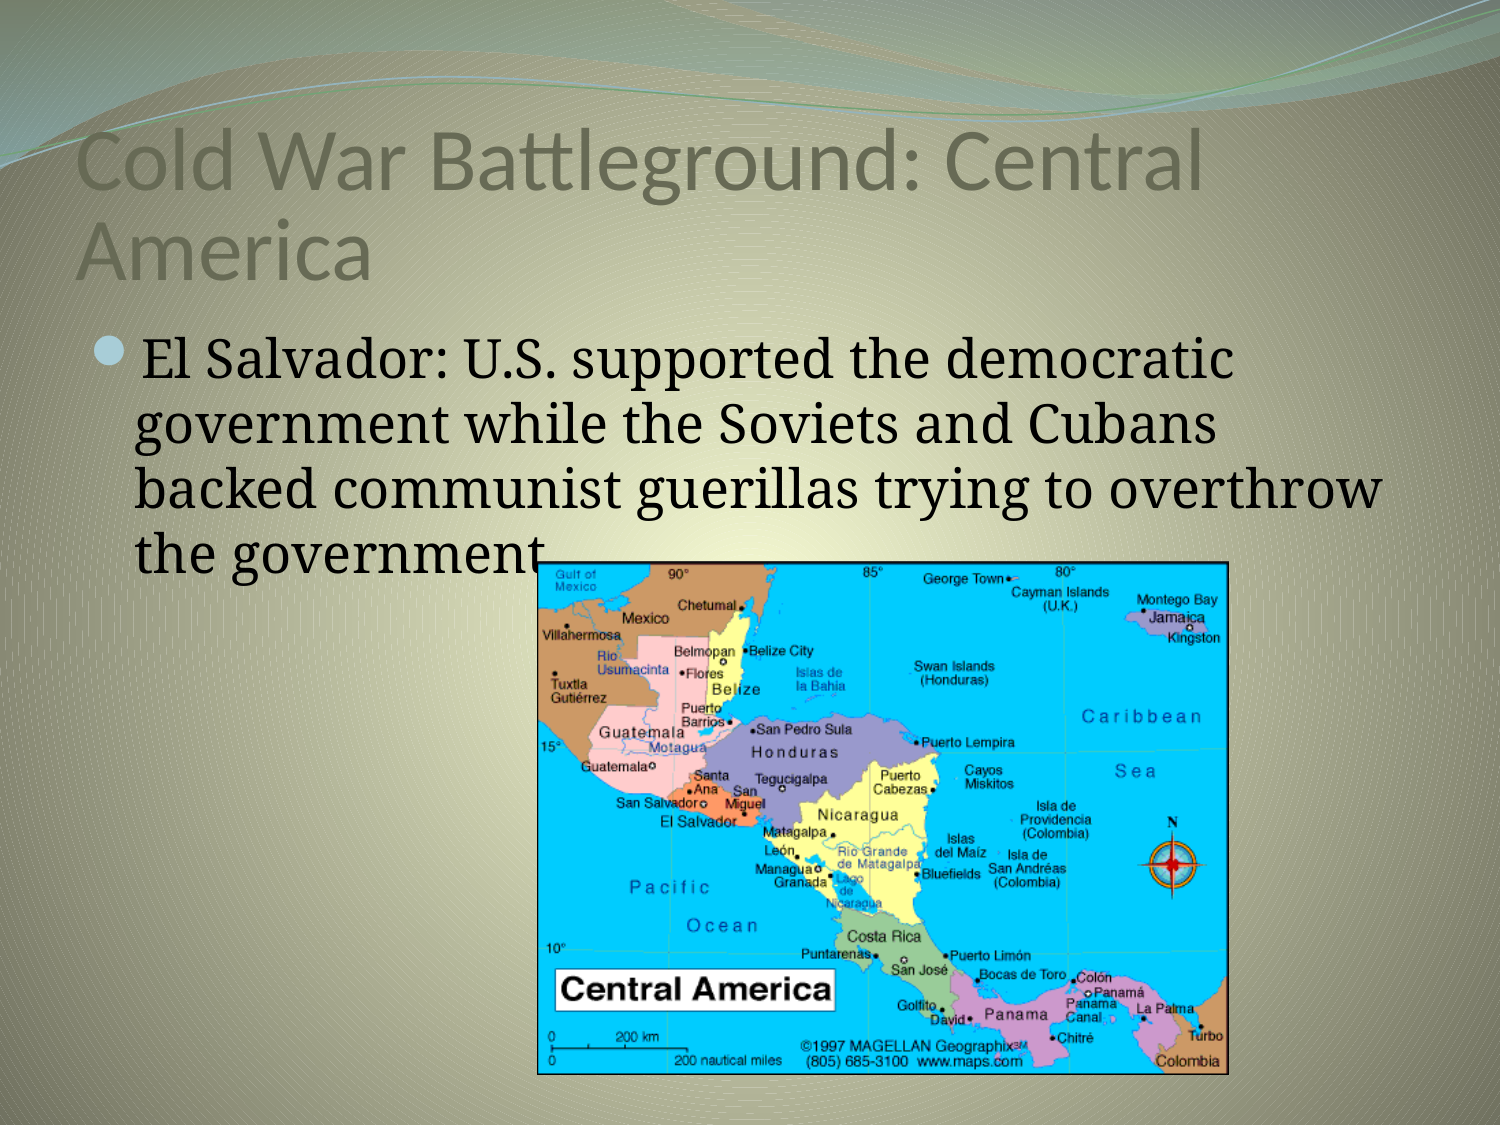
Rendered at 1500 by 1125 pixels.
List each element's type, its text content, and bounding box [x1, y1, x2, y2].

picture [556, 970, 835, 1010]
text_box Lt. Col. Oliver North [1229, 562, 1236, 1038]
picture [1126, 609, 1207, 640]
text_box Lt. Col. Oliver North [530, 562, 537, 1038]
title Cold War Battleground: Central America [75, 115, 1425, 303]
picture [995, 1052, 1002, 1062]
picture [1145, 832, 1198, 897]
list El Salvador: U.S. supported the democratic government while the Soviets and Cubans backed communist guerillas trying to overthrow the government. [75, 317, 1425, 1038]
picture [537, 561, 1229, 1076]
